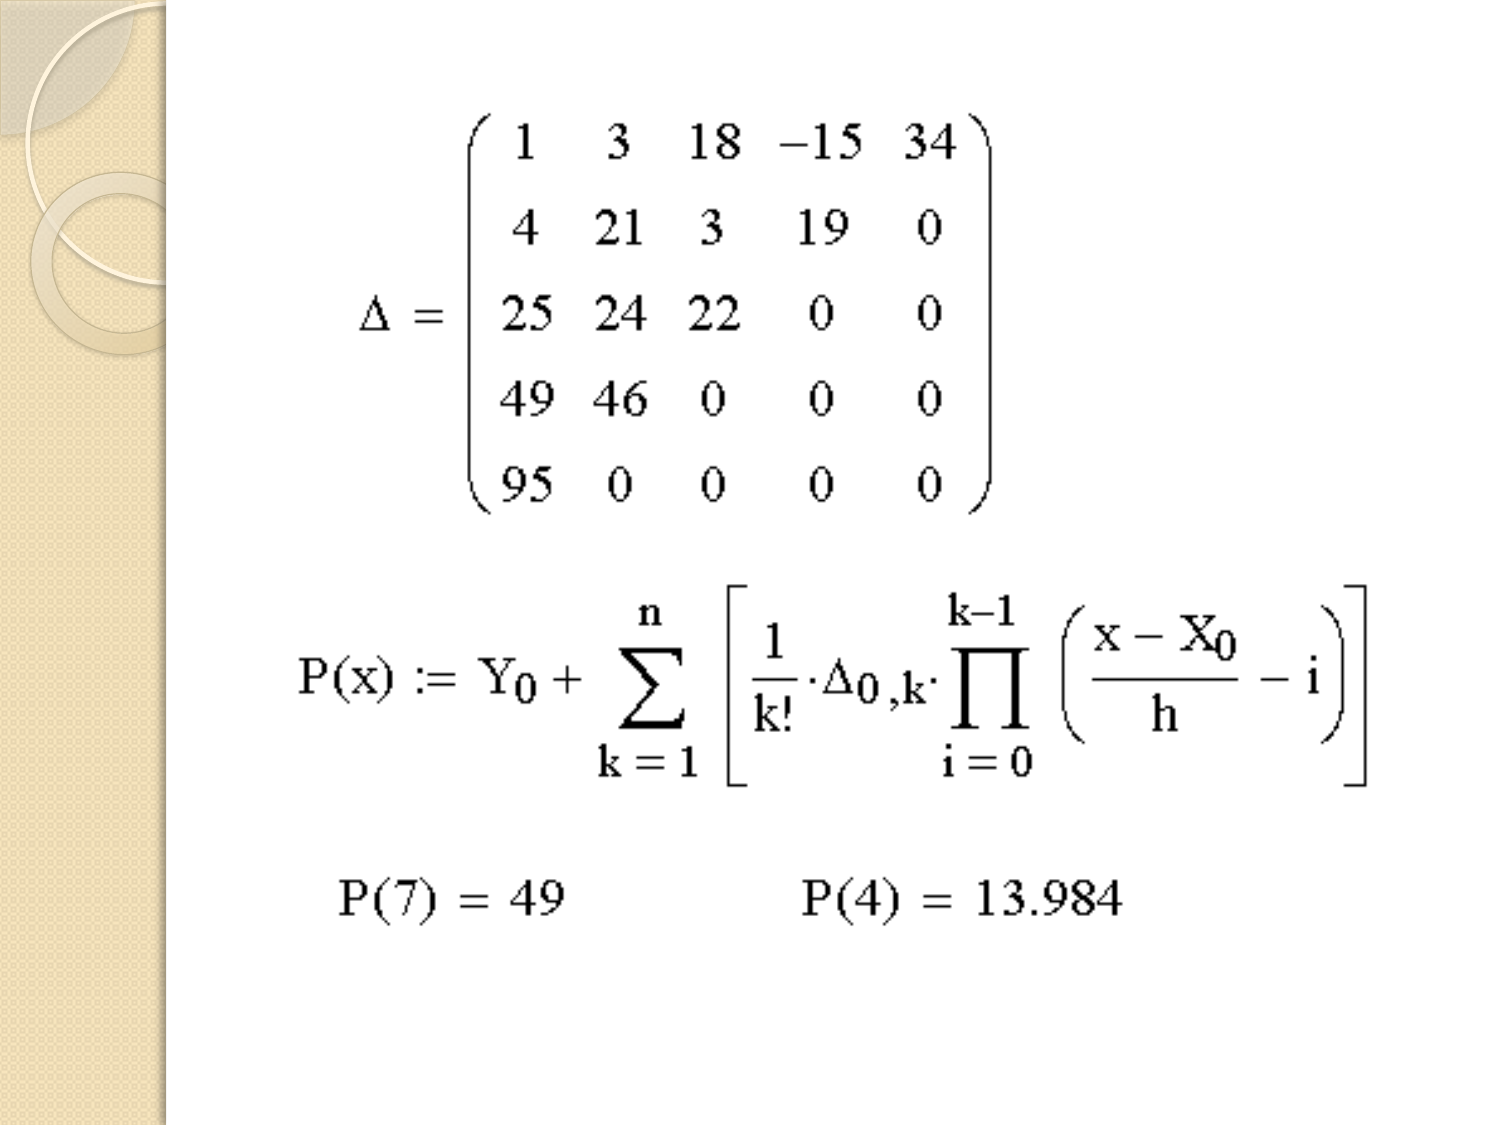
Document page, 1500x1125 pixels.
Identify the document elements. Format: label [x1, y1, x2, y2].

picture [241, 89, 1405, 979]
